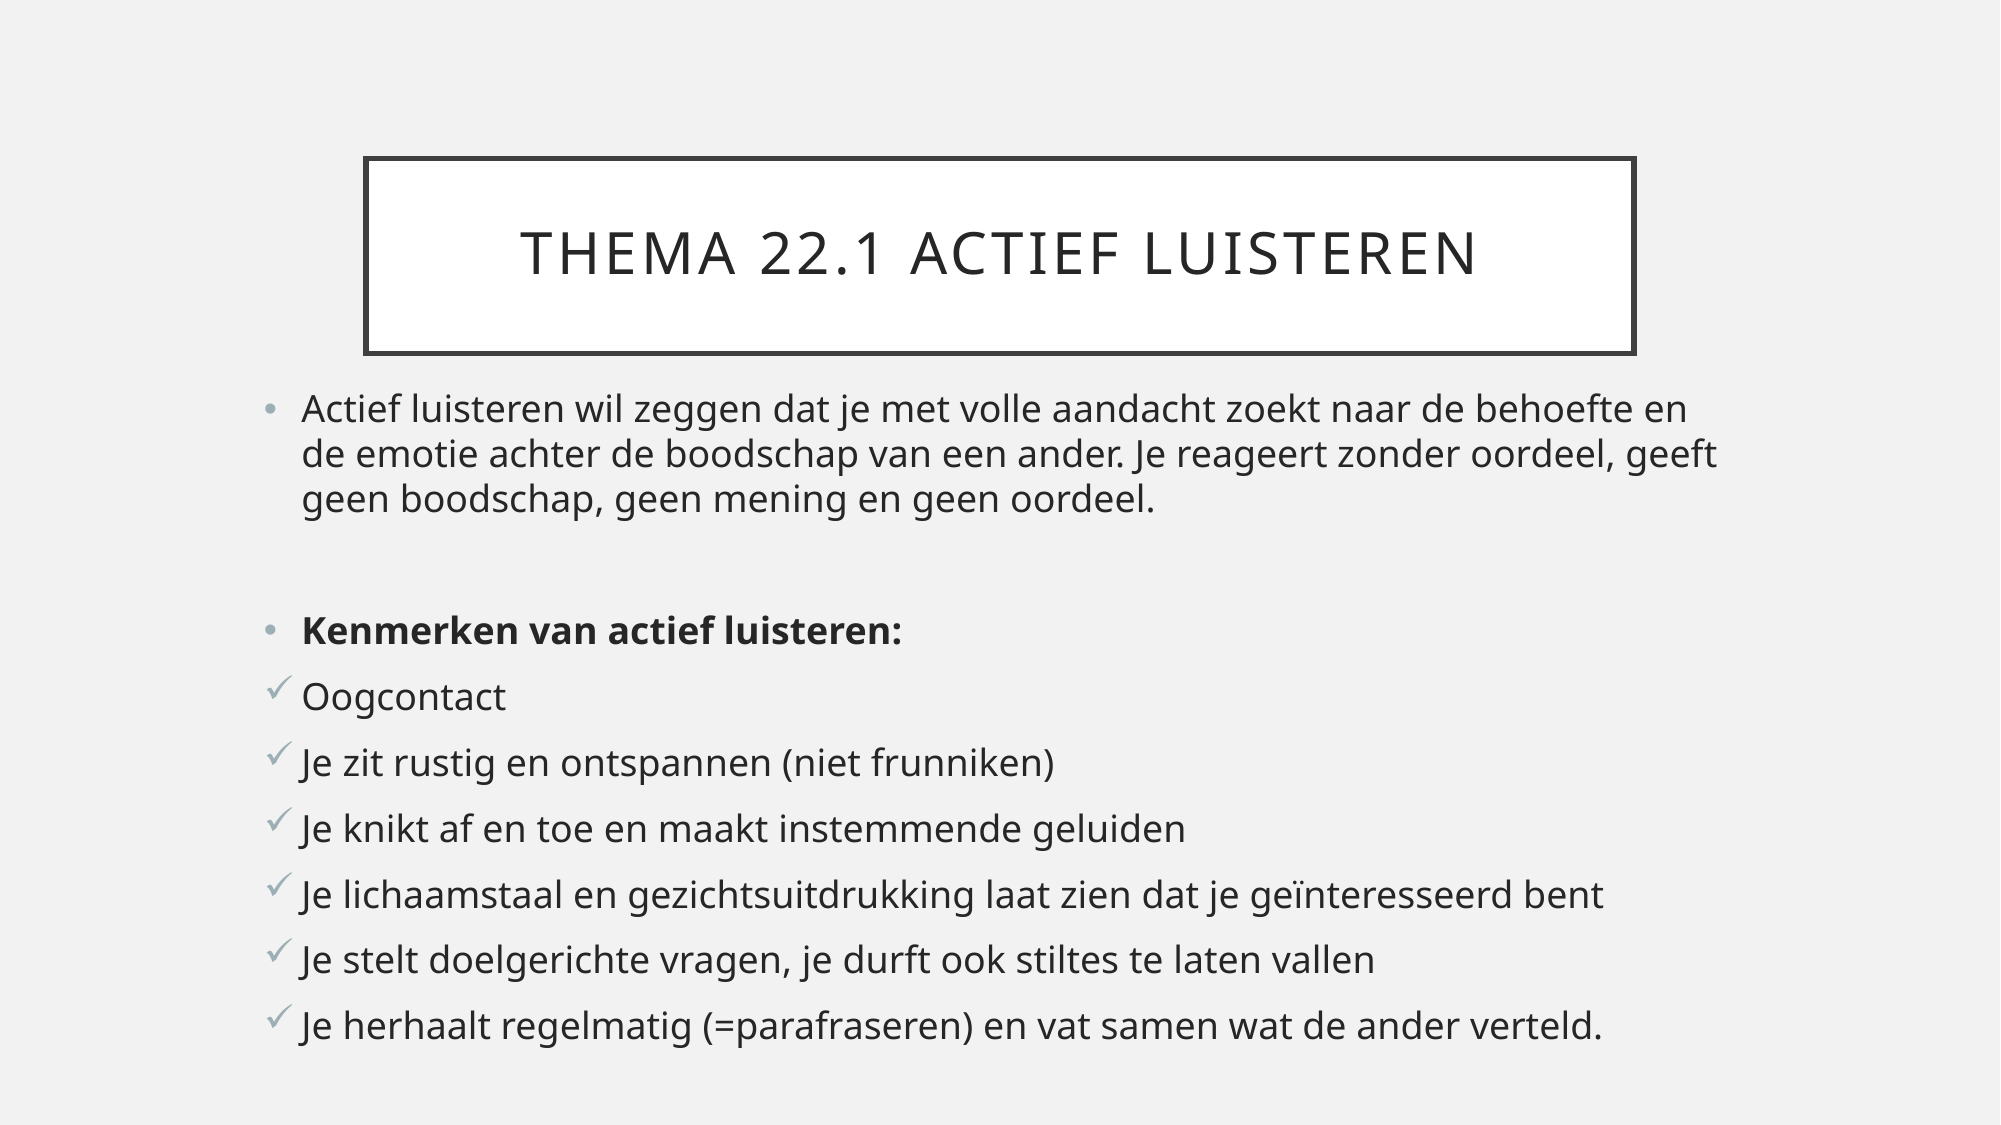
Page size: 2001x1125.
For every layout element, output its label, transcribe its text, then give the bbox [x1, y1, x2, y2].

list Actief luisteren wil zeggen dat je met volle aandacht zoekt naar de behoefte en de emotie achter de boodschap van een ander. Je reageert zonder oordeel, geeft geen boodschap, geen mening en geen oordeel. Kenmerken van actief luisteren: Oogcontact Je zit rustig en ontspannen (niet frunniken) Je knikt af en toe en maakt instemmende geluiden Je lichaamstaal en gezichtsuitdrukking laat zien dat je geïnteresseerd bent Je stelt doelgerichte vragen, je durft ook stiltes te laten vallen Je herhaalt regelmatig (=parafraseren) en vat samen wat de ander verteld. [248, 378, 1751, 1095]
title Thema 22.1 Actief luisteren [363, 156, 1637, 356]
